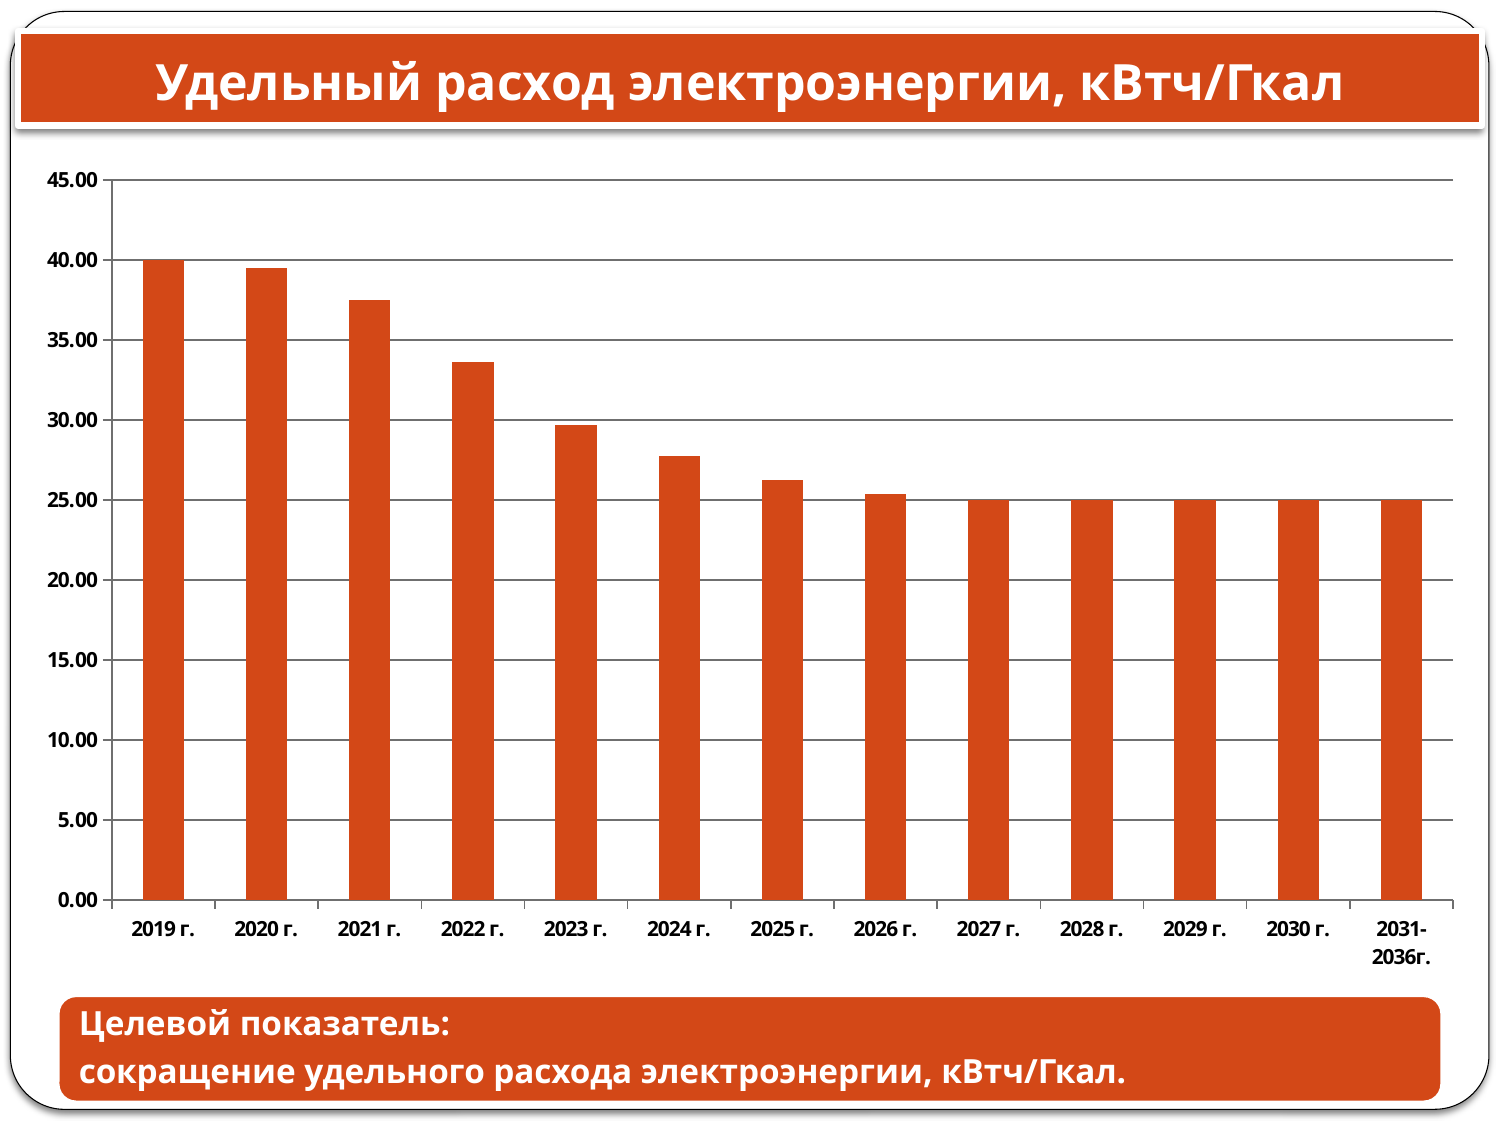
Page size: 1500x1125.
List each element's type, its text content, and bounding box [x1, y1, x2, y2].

chart [17, 148, 1483, 988]
title Удельный расход электроэнергии, кВтч/Гкал [15, 28, 1485, 129]
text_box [58, 997, 1442, 1102]
